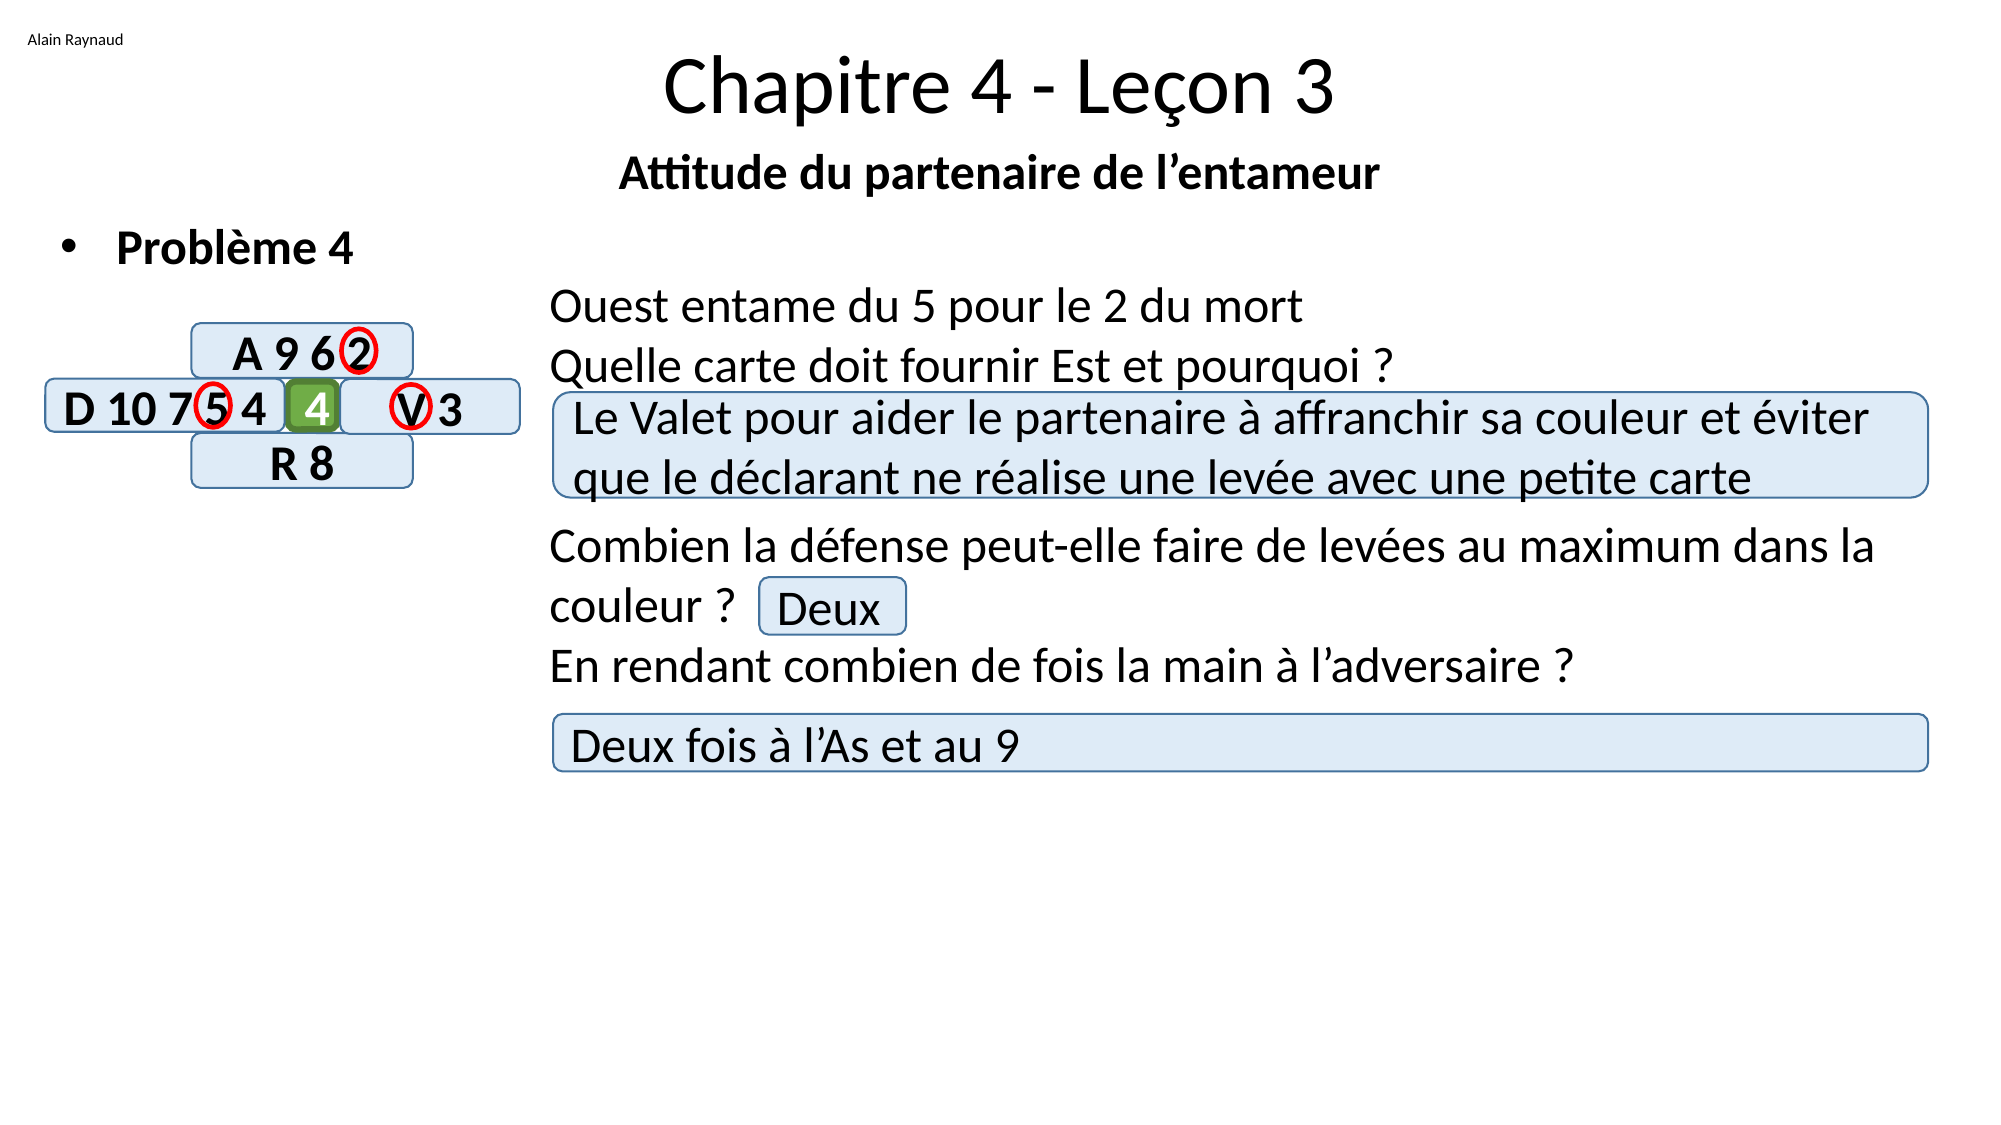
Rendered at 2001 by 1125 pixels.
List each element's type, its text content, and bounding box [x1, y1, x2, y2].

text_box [45, 323, 520, 488]
text_box Ouest entame du 5 pour le 2 du mort Quelle carte doit fournir Est et pourquoi ? Combien la défense peut-elle faire de levées au maximum dans la couleur ? En rendant combien de fois la main à l’adversaire ? [534, 265, 1929, 701]
title Chapitre 4 - Leçon 3 [249, 38, 1750, 140]
text_box Deux fois à l’As et au 9 [552, 712, 1930, 773]
text_box Deux [758, 576, 908, 636]
text_box Attitude du partenaire de l’entameur Problème 4 [45, 139, 1955, 1088]
text_box Alain Raynaud [12, 21, 147, 57]
text_box Le Valet pour aider le partenaire à affranchir sa couleur et éviter que le déclarant ne réalise une levée avec une petite carte [552, 391, 1930, 499]
